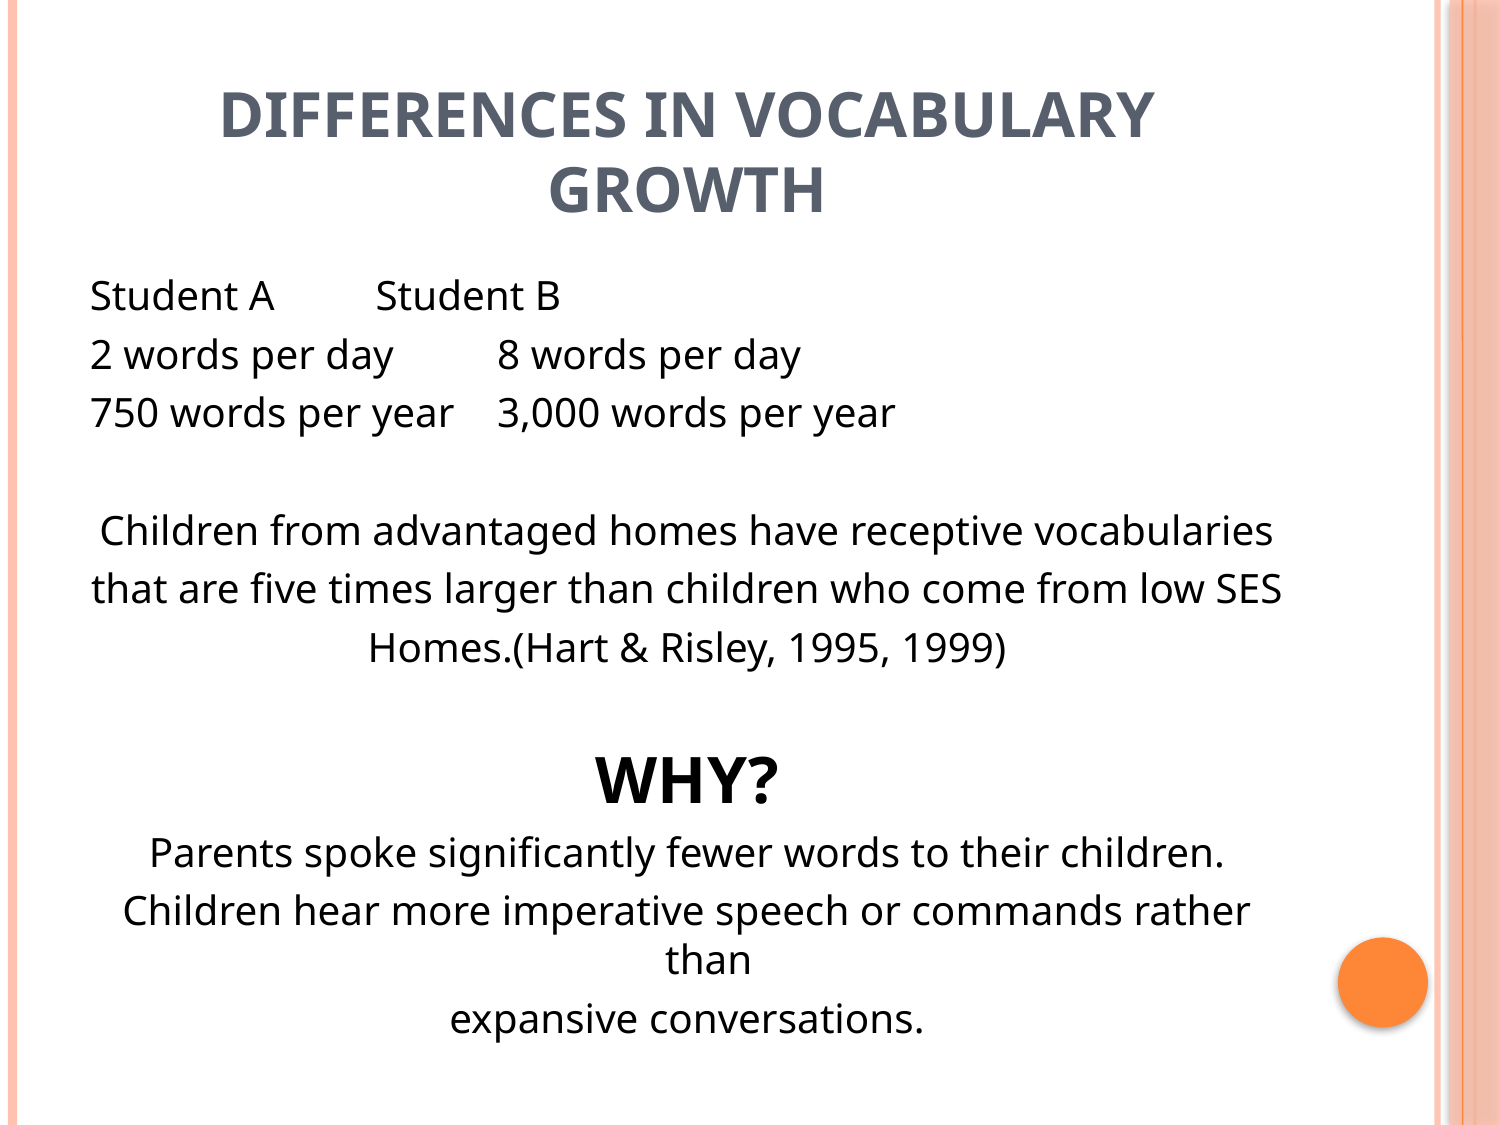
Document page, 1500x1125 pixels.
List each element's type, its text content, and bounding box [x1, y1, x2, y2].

list Student A Student B 2 words per day 8 words per day 750 words per year 3,000 words per year Children from advantaged homes have receptive vocabularies that are five times larger than children who come from low SES Homes.(Hart & Risley, 1995, 1999) WHY? Parents spoke significantly fewer words to their children. Children hear more imperative speech or commands rather than expansive conversations. [75, 262, 1300, 1062]
title Differences in Vocabulary Growth [75, 45, 1300, 233]
